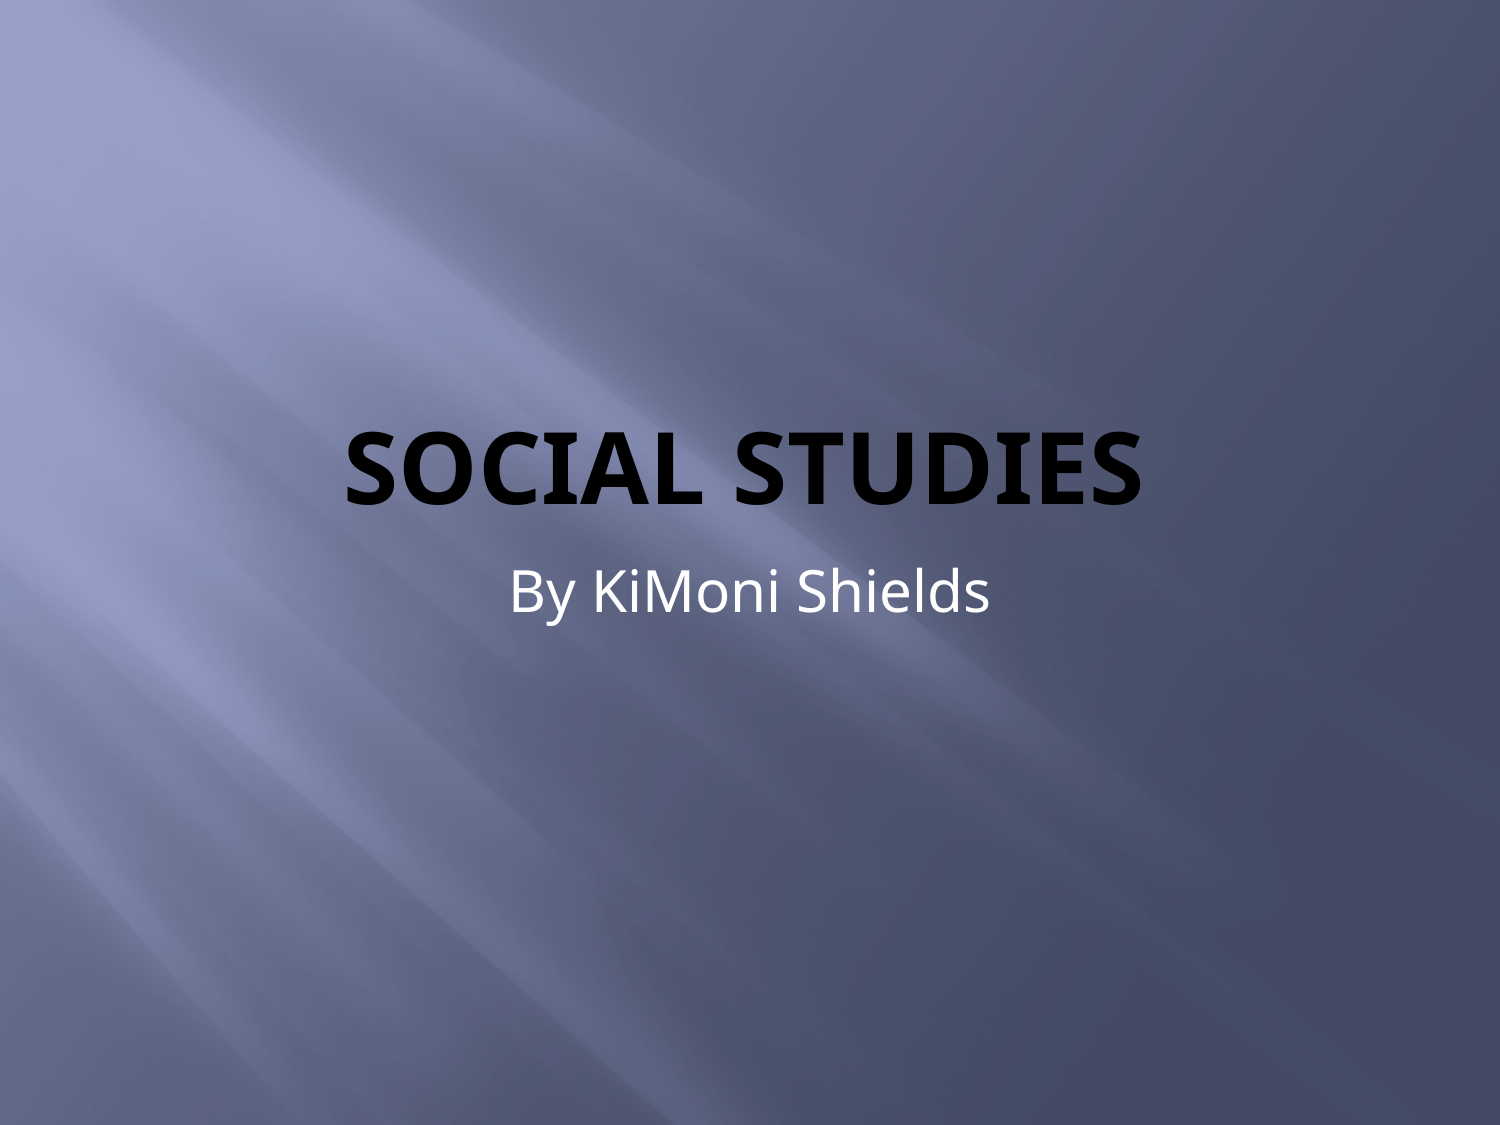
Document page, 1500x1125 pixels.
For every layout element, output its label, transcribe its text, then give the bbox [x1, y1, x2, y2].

title Social studies [69, 224, 1420, 525]
subtitle By KiMoni Shields [225, 546, 1275, 834]
